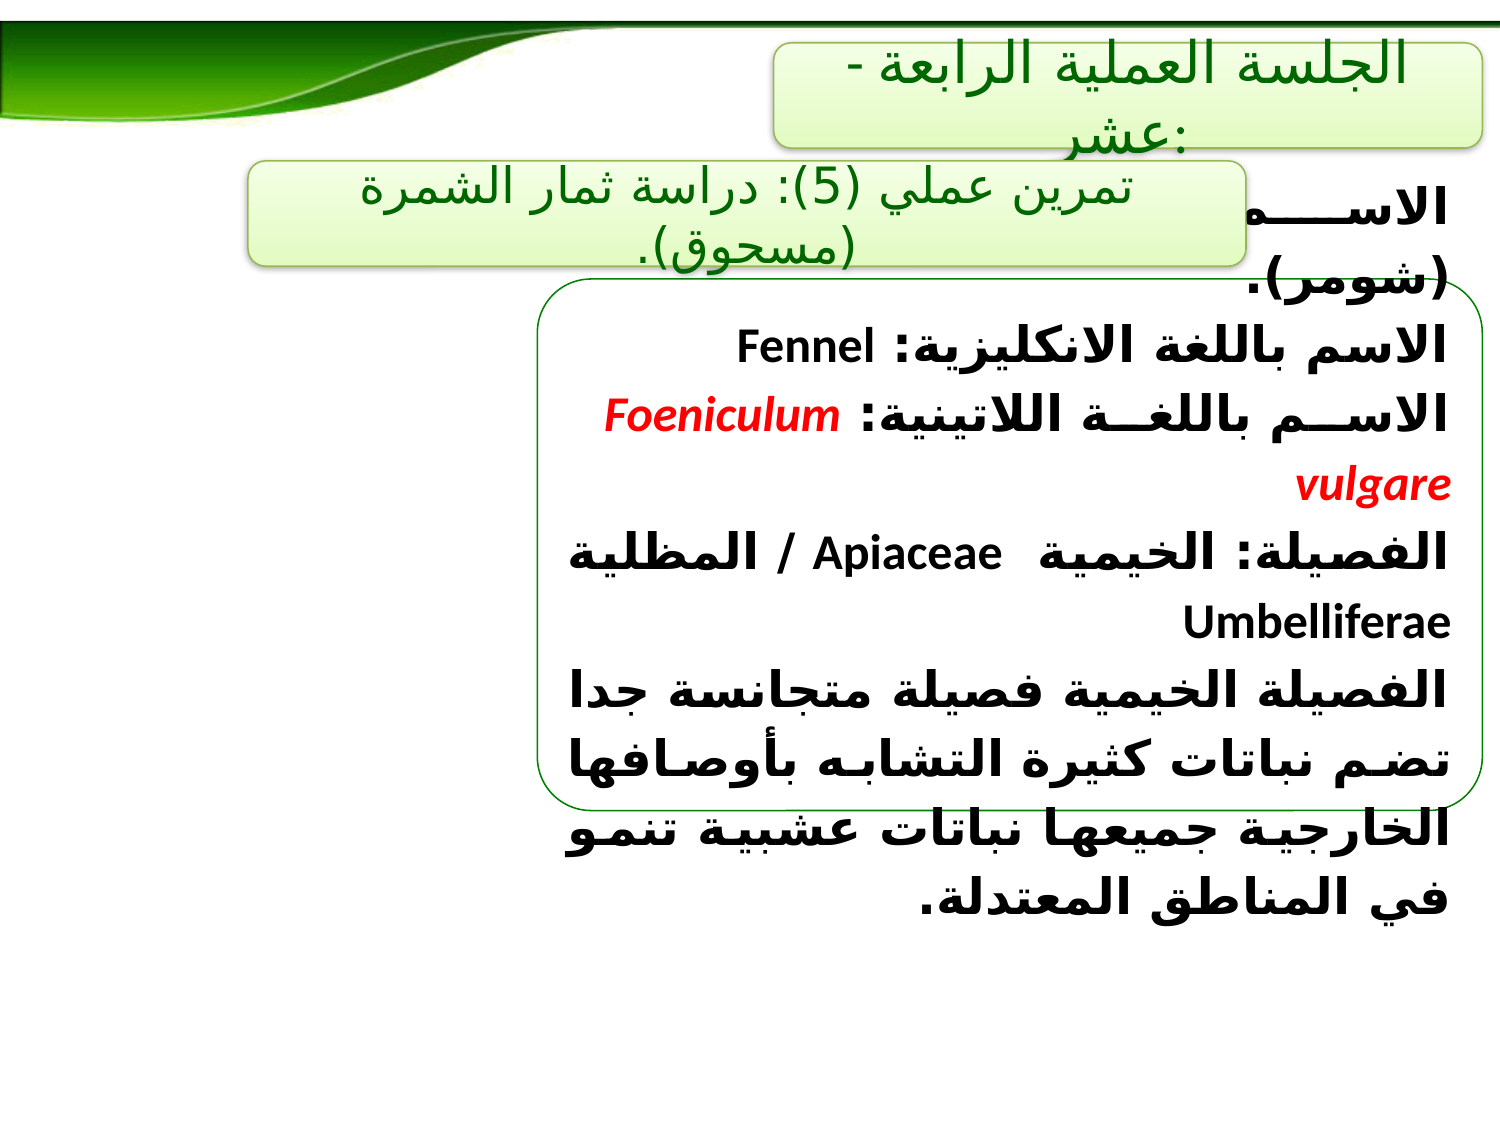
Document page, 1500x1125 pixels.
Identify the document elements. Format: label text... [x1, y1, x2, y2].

picture [0, 0, 1500, 130]
text_box تمرين عملي (5): دراسة ثمار الشمرة (مسحوق). [247, 160, 1247, 267]
text_box - الجلسة العملية الرابعة عشر: [774, 137, 1482, 149]
text_box الاسم باللغة العربية: شمرة (شومر). الاسم باللغة الانكليزية: Fennel الاسم باللغة اللاتينية: Foeniculum vulgare الفصيلة: الخيمية Apiaceae / المظلية Umbelliferae الفصيلة الخيمية فصيلة متجانسة جدا تضم نباتات كثيرة التشابه بأوصافها الخارجية جميعها نباتات عشبية تنمو في المناطق المعتدلة. [537, 278, 1483, 811]
